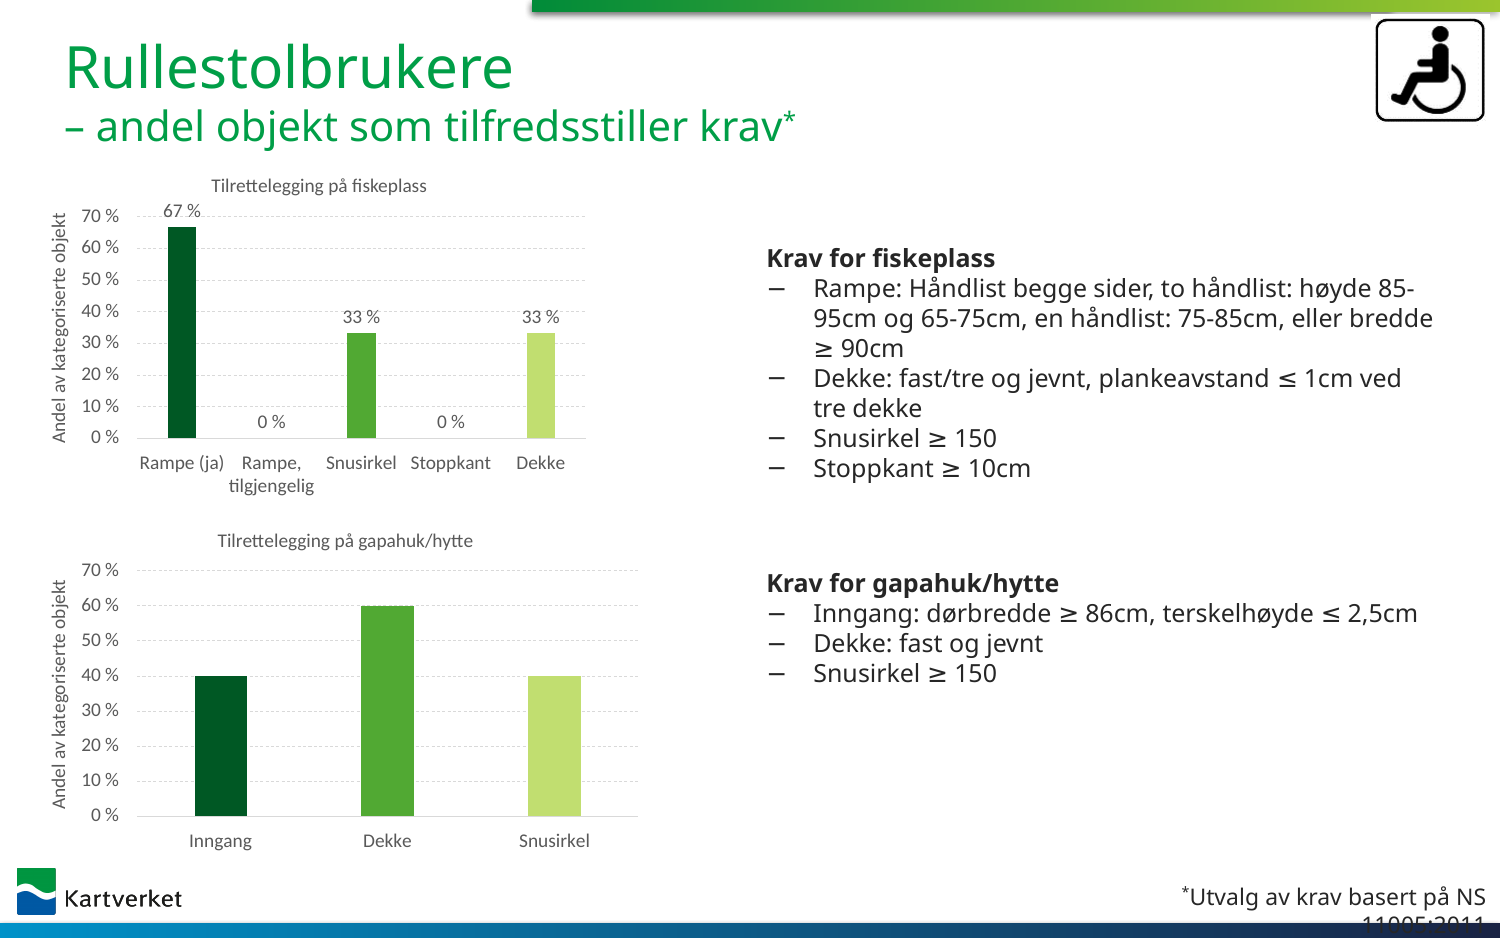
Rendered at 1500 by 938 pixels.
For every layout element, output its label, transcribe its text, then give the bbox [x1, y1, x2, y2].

text_box *Utvalg av krav basert på NS 11005:2011 [1068, 873, 1500, 938]
picture [41, 520, 650, 859]
picture [1371, 13, 1491, 127]
picture [41, 166, 597, 505]
text_box Krav for fiskeplass Rampe: Håndlist begge sider, to håndlist: høyde 85-95cm og 65-75cm, en håndlist: 75-85cm, eller bredde ≥ 90cm Dekke: fast/tre og jevnt, plankeavstand ≤ 1cm ved tre dekke Snusirkel ≥ 150 Stoppkant ≥ 10cm [751, 235, 1452, 490]
text_box Krav for gapahuk/hytte Inngang: dørbredde ≥ 86cm, terskelhøyde ≤ 2,5cm Dekke: fast og jevnt Snusirkel ≥ 150 [751, 560, 1452, 695]
text_box Rullestolbrukere – andel objekt som tilfredsstiller krav* [49, 29, 1431, 158]
